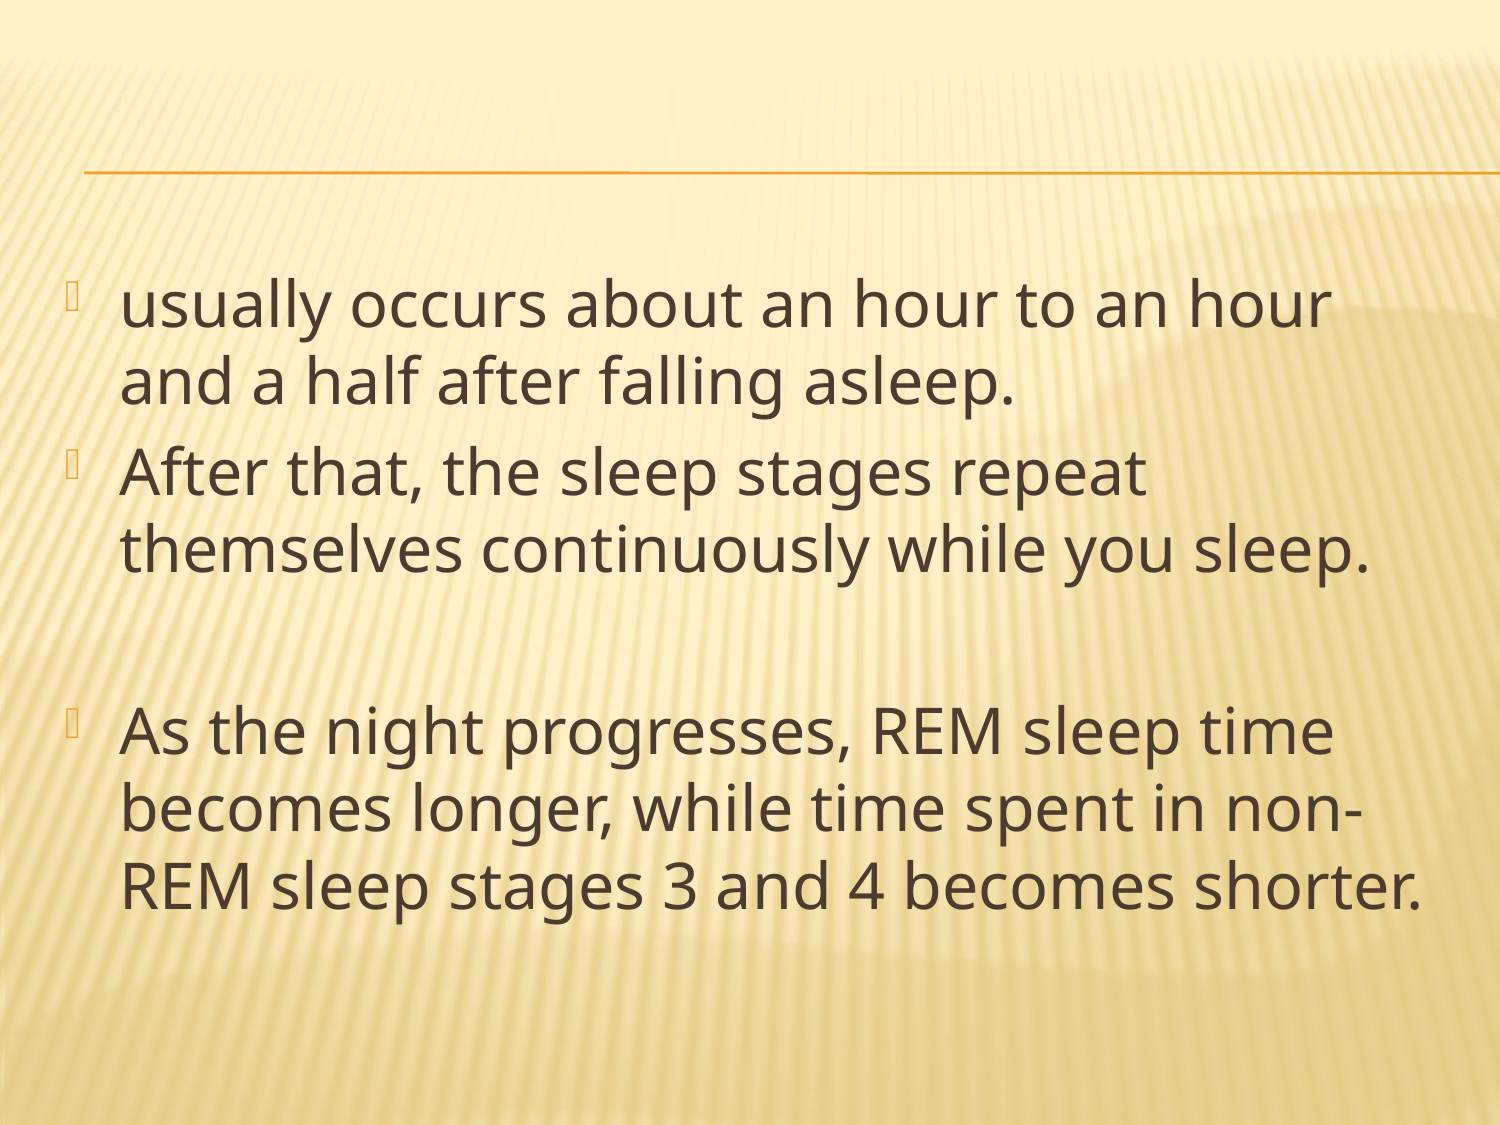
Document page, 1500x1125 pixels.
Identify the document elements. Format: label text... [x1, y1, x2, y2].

list usually occurs about an hour to an hour and a half after falling asleep. After that, the sleep stages repeat themselves continuously while you sleep. As the night progresses, REM sleep time becomes longer, while time spent in non-REM sleep stages 3 and 4 becomes shorter. [50, 254, 1475, 998]
